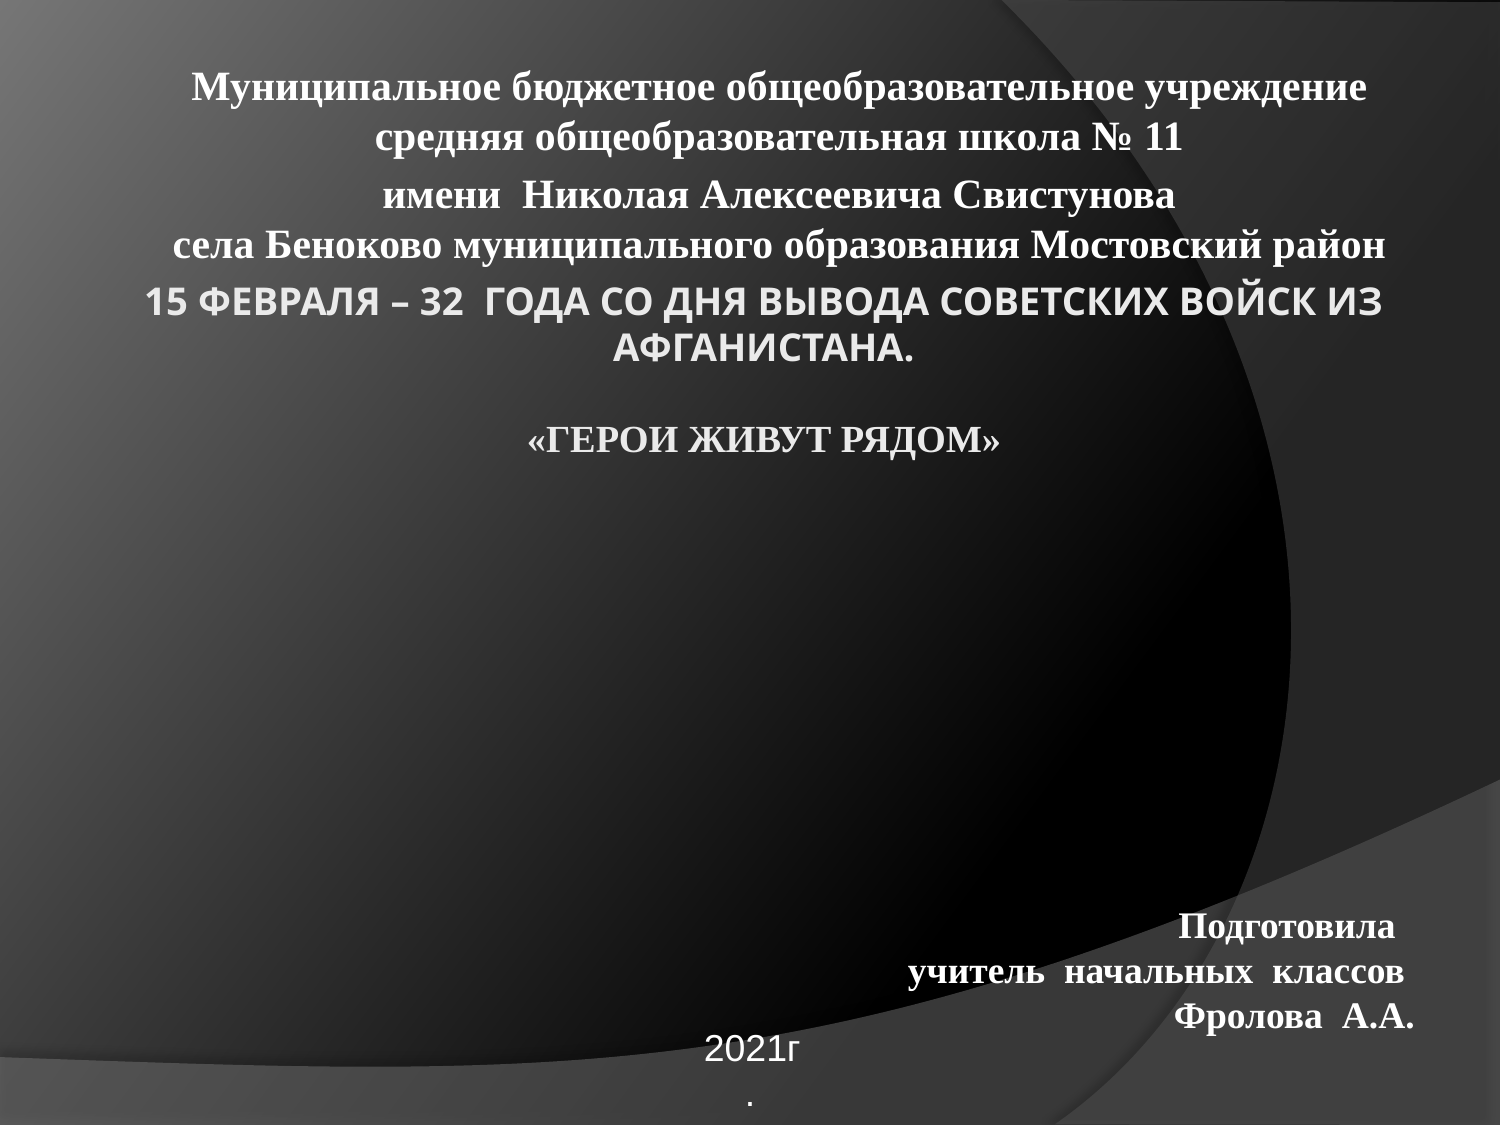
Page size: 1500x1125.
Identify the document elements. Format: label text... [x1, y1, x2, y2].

subtitle Муниципальное бюджетное общеобразовательное учреждение средняя общеобразовательная школа № 11 имени Николая Алексеевича Свистунова села Беноково муниципального образования Мостовский район [82, 58, 1470, 282]
text_box 2021г. [685, 1016, 814, 1122]
title 15 февраля – 32 года со дня вывода советских войск из Афганистана. «Герои живут рядом» [70, 269, 1458, 470]
text_box Подготовила учитель начальных классов Фролова А.А. [679, 893, 1430, 1043]
